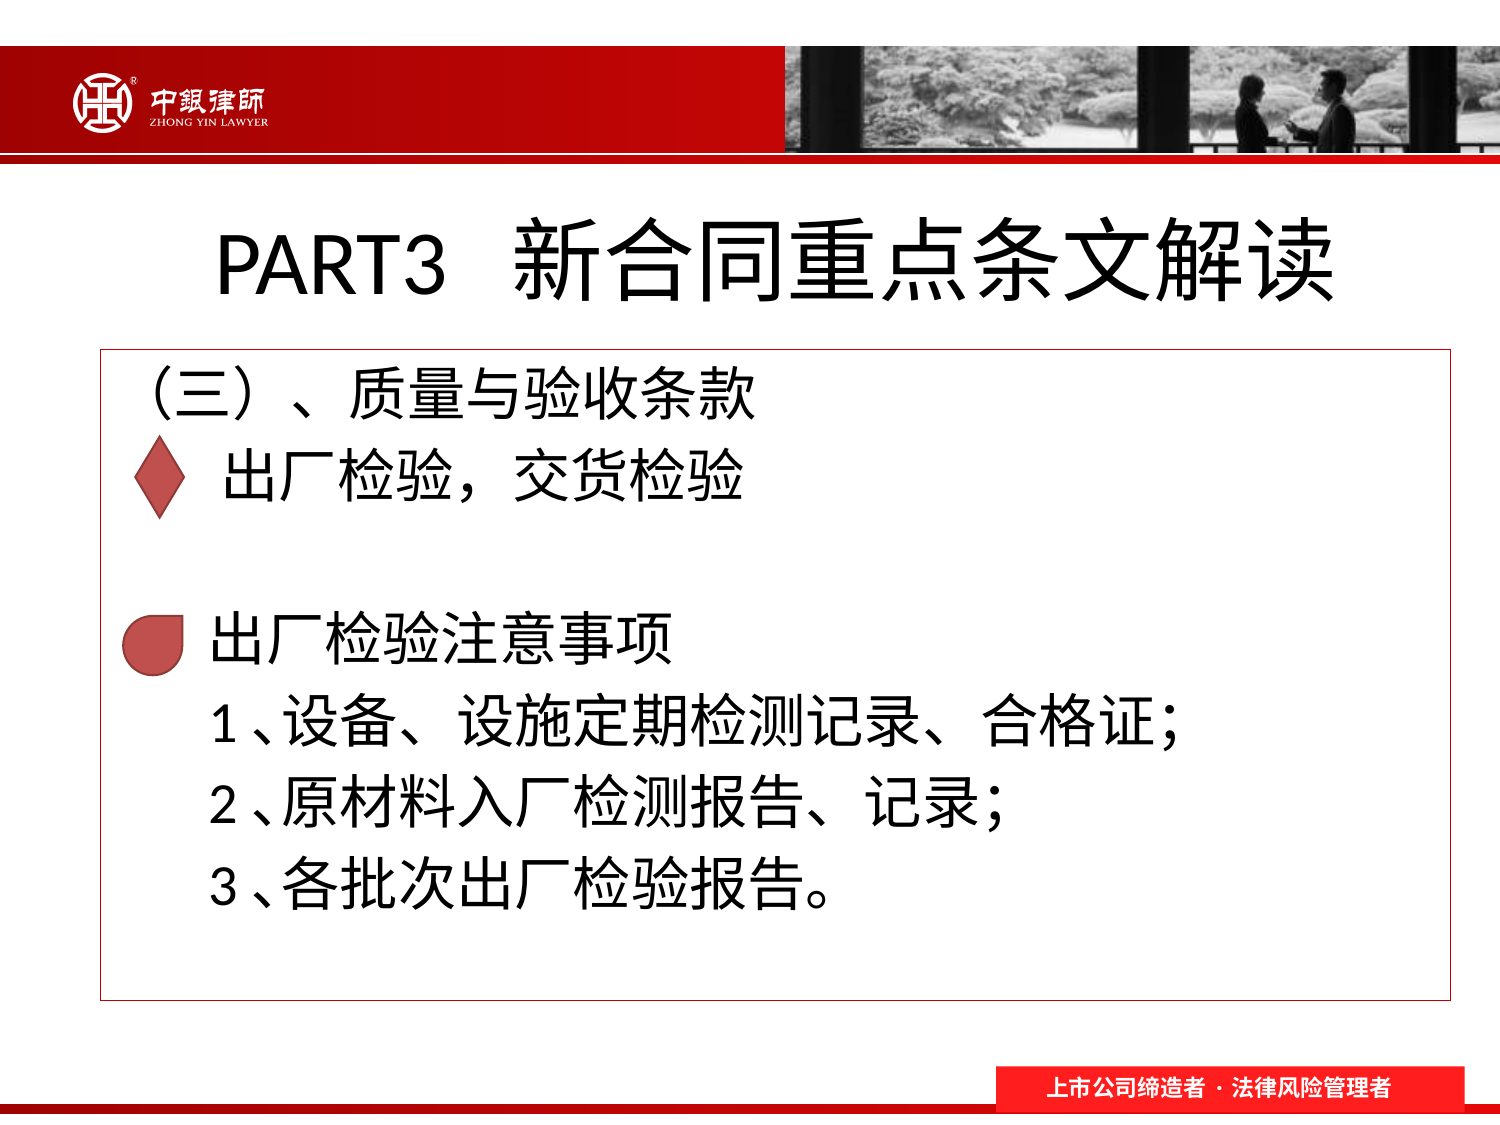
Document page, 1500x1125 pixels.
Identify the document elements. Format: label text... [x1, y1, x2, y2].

picture [73, 73, 268, 133]
list （三）、质量与验收条款 出厂检验，交货检验 出厂检验注意事项 1､设备、设施定期检测记录、合格证； 2､原材料入厂检测报告、记录； 3､各批次出厂检验报告。 [100, 349, 1451, 1001]
text_box [134, 434, 186, 520]
text_box [122, 614, 184, 677]
title PART3 新合同重点条文解读 [78, 193, 1474, 322]
